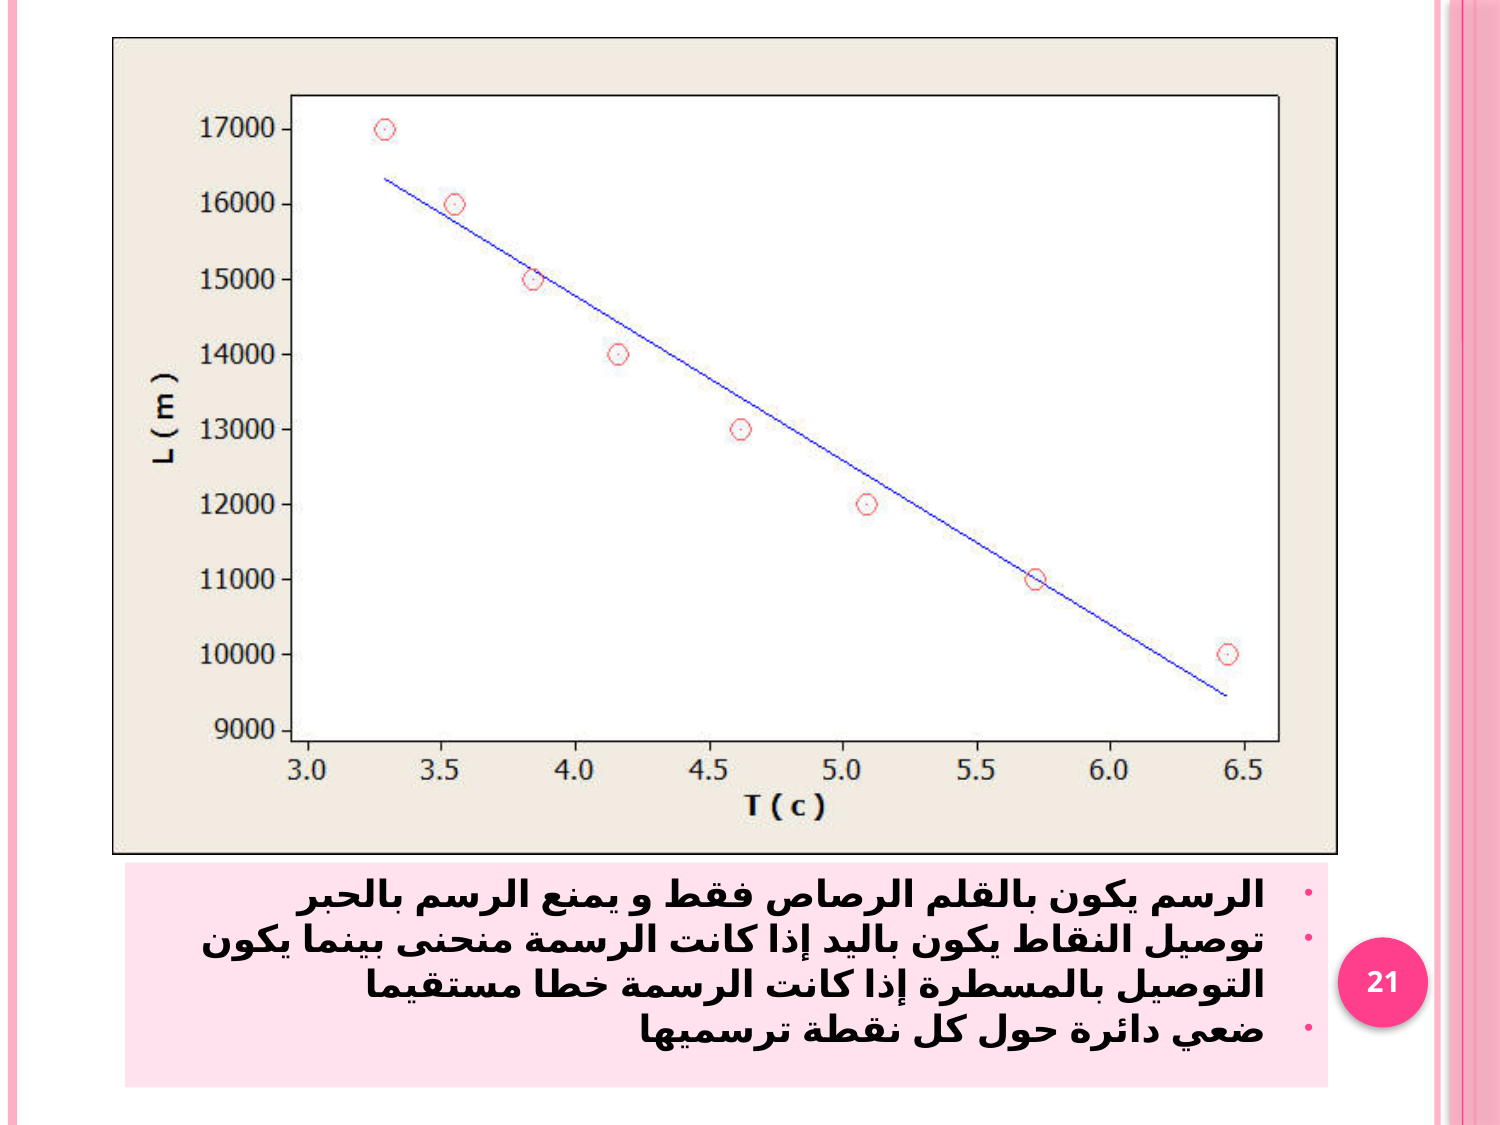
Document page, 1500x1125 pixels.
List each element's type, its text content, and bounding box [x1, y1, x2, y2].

picture [111, 36, 1338, 855]
list الرسم يكون بالقلم الرصاص فقط و يمنع الرسم بالحبر توصيل النقاط يكون باليد إذا كانت الرسمة منحنى بينما يكون التوصيل بالمسطرة إذا كانت الرسمة خطا مستقيما ضعي دائرة حول كل نقطة ترسميها [125, 863, 1329, 1088]
slide_number 21 [1333, 940, 1434, 1027]
